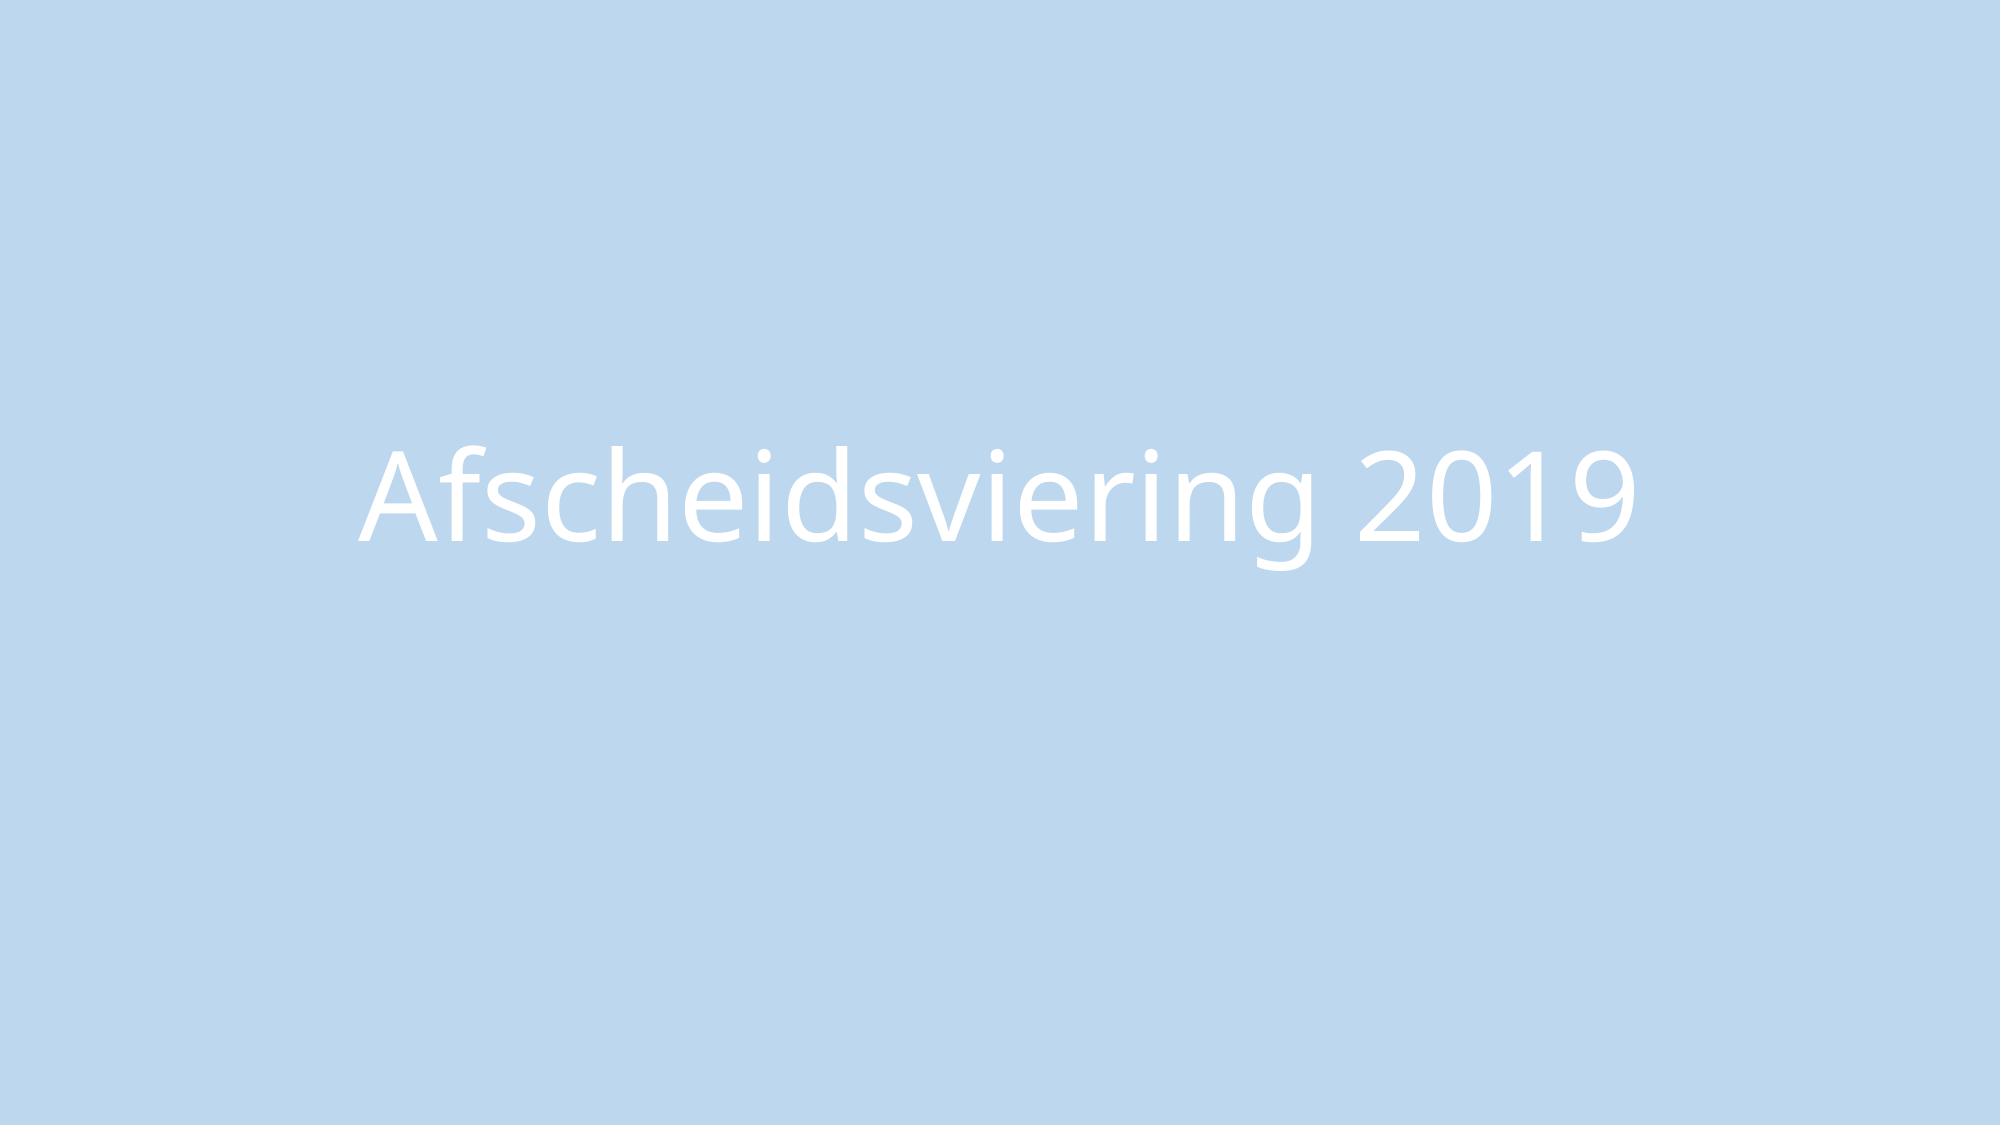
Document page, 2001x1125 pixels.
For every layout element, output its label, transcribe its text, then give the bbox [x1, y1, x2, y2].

title Afscheidsviering 2019 [249, 184, 1750, 576]
